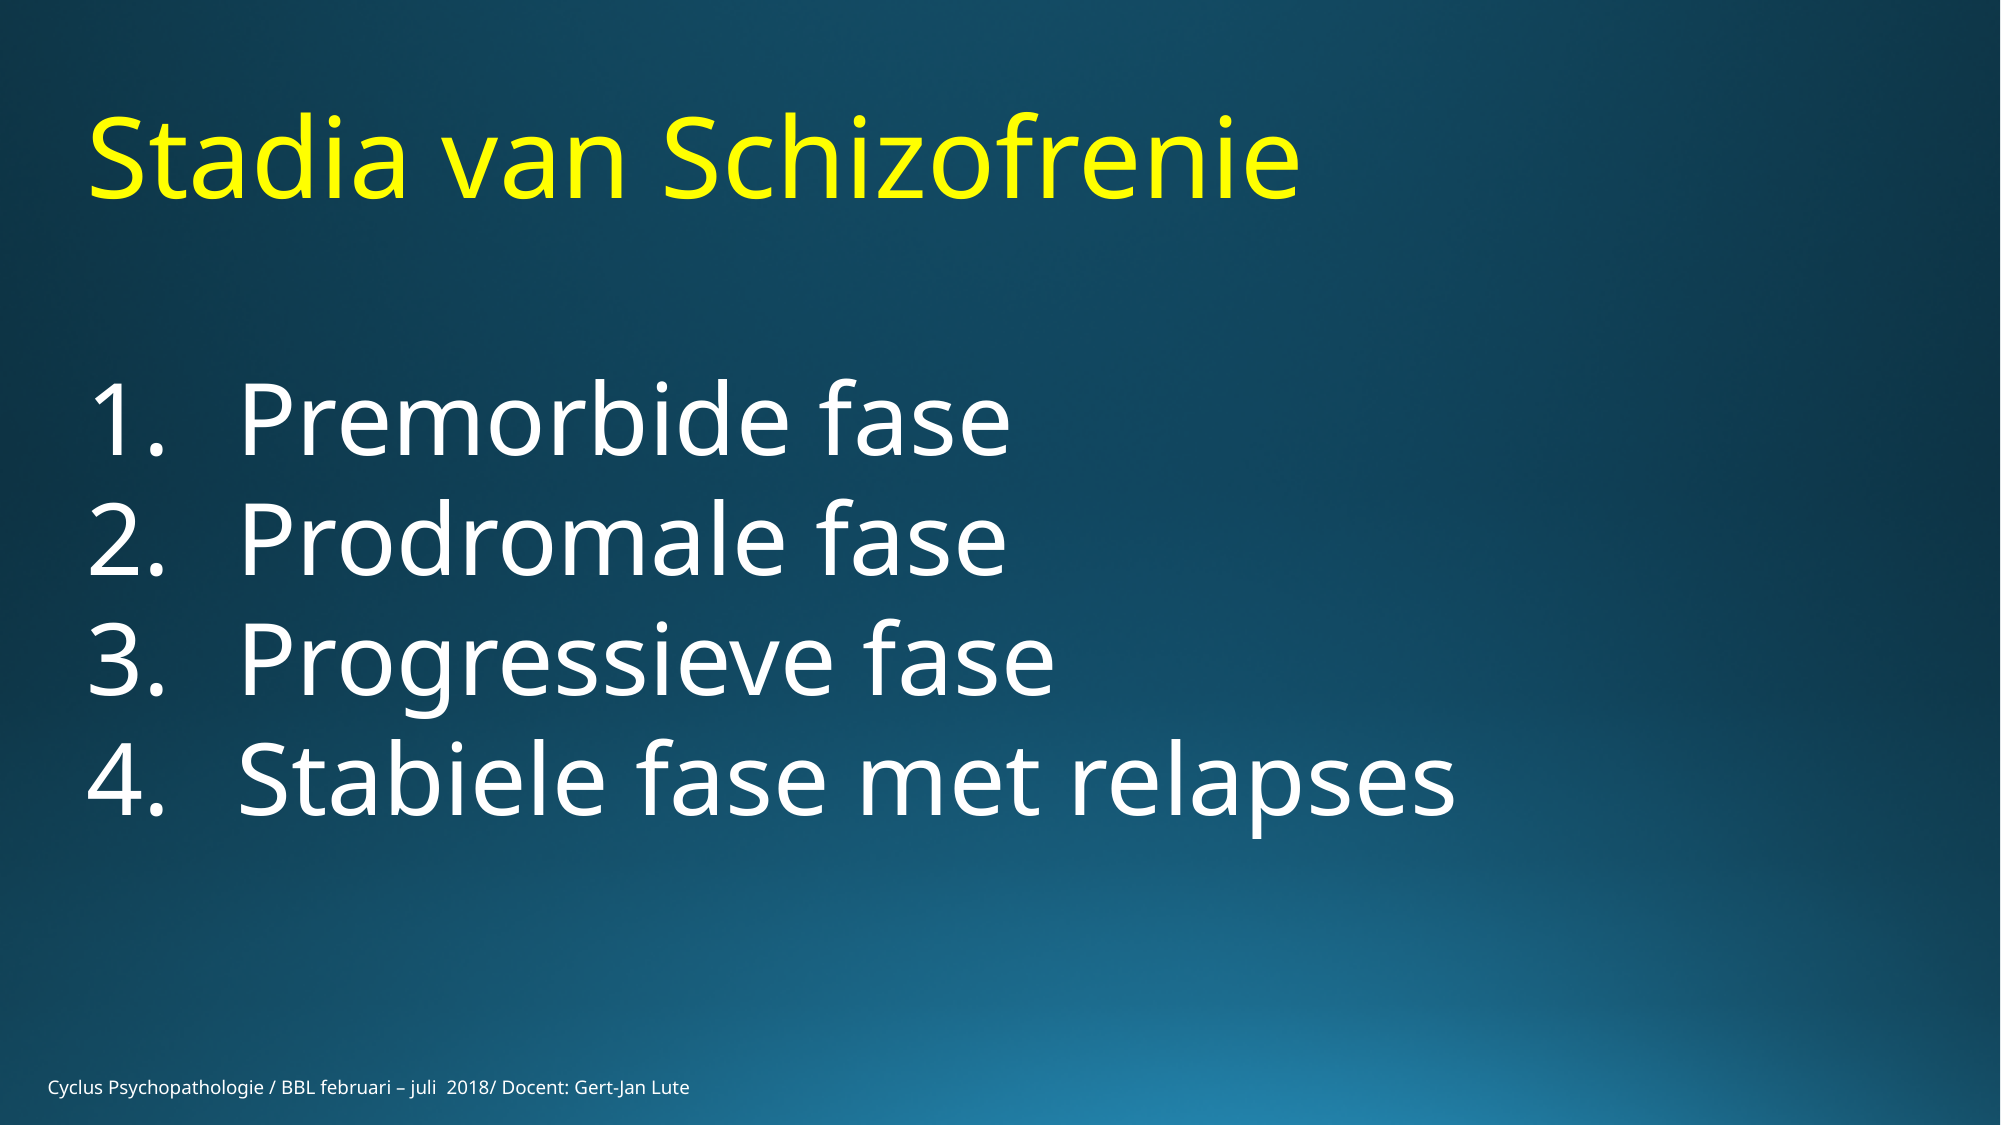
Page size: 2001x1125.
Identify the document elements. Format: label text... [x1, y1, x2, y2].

text_box Stadia van Schizofrenie Premorbide fase Prodromale fase Progressieve fase Stabiele fase met relapses [71, 78, 1981, 843]
text_box Cyclus Psychopathologie / BBL februari – juli 2018/ Docent: Gert-Jan Lute [32, 1068, 713, 1106]
picture [0, 0, 2001, 1125]
